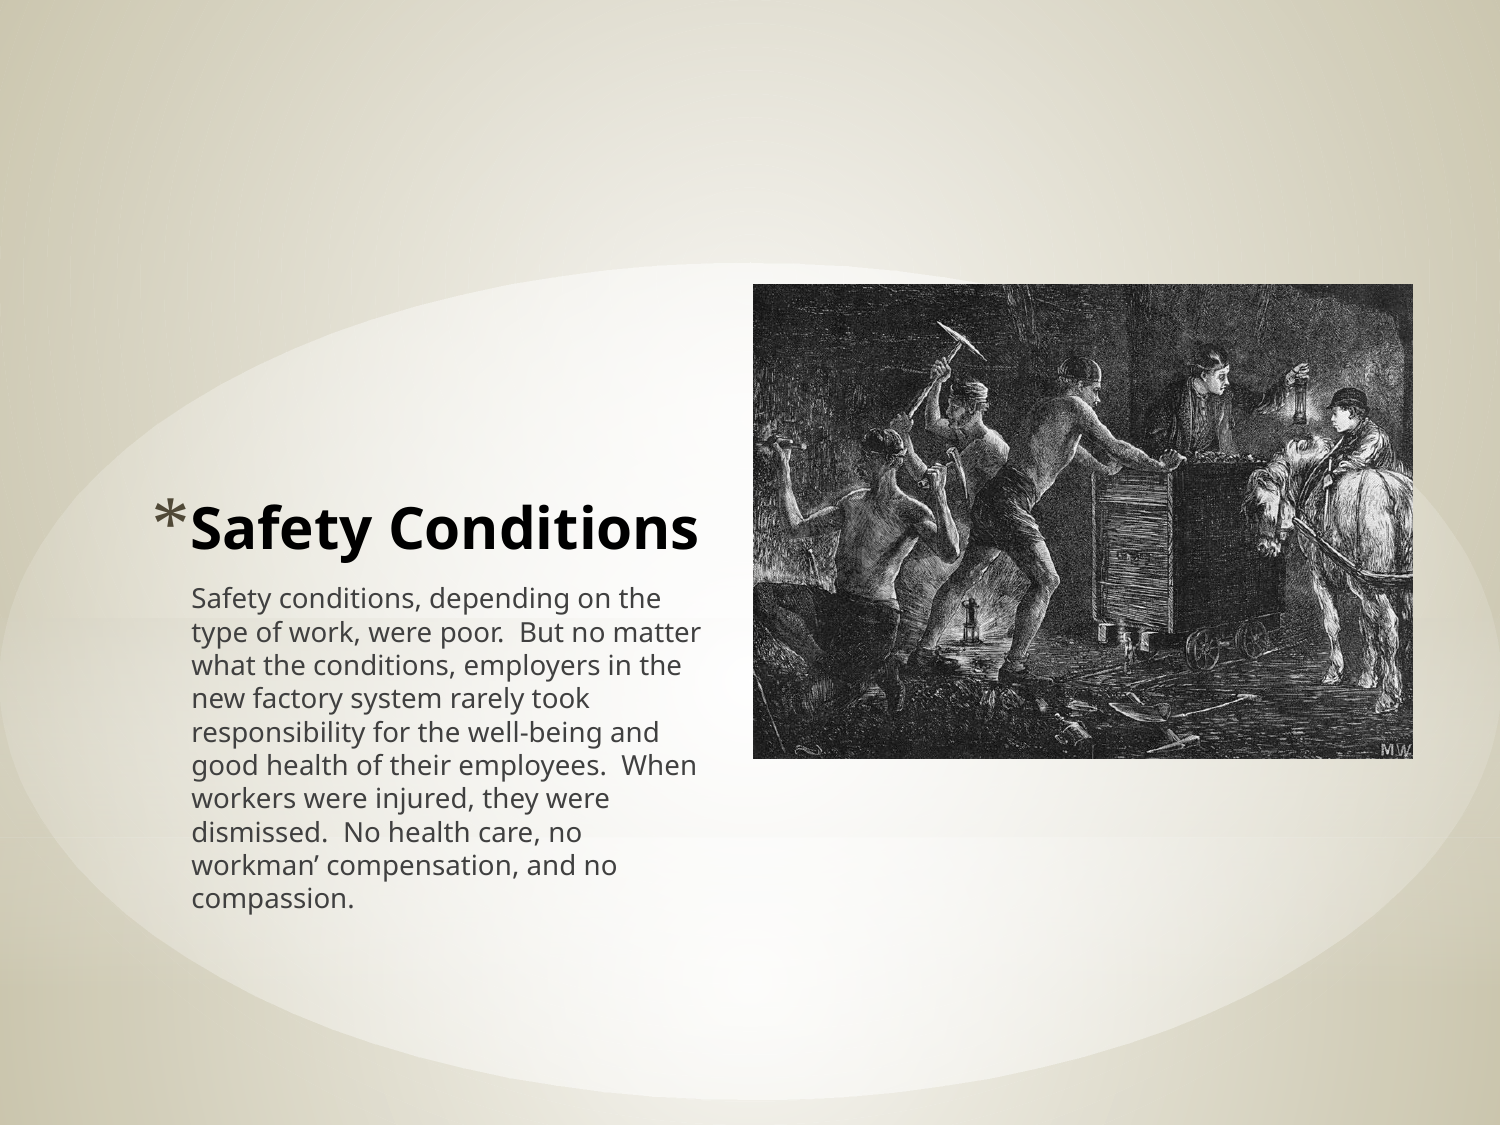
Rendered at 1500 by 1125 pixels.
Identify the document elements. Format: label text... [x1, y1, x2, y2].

title Safety Conditions [137, 362, 735, 569]
list Safety conditions, depending on the type of work, were poor. But no matter what the conditions, employers in the new factory system rarely took responsibility for the well-being and good health of their employees. When workers were injured, they were dismissed. No health care, no workman’ compensation, and no compassion. [176, 573, 733, 925]
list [753, 284, 1413, 759]
